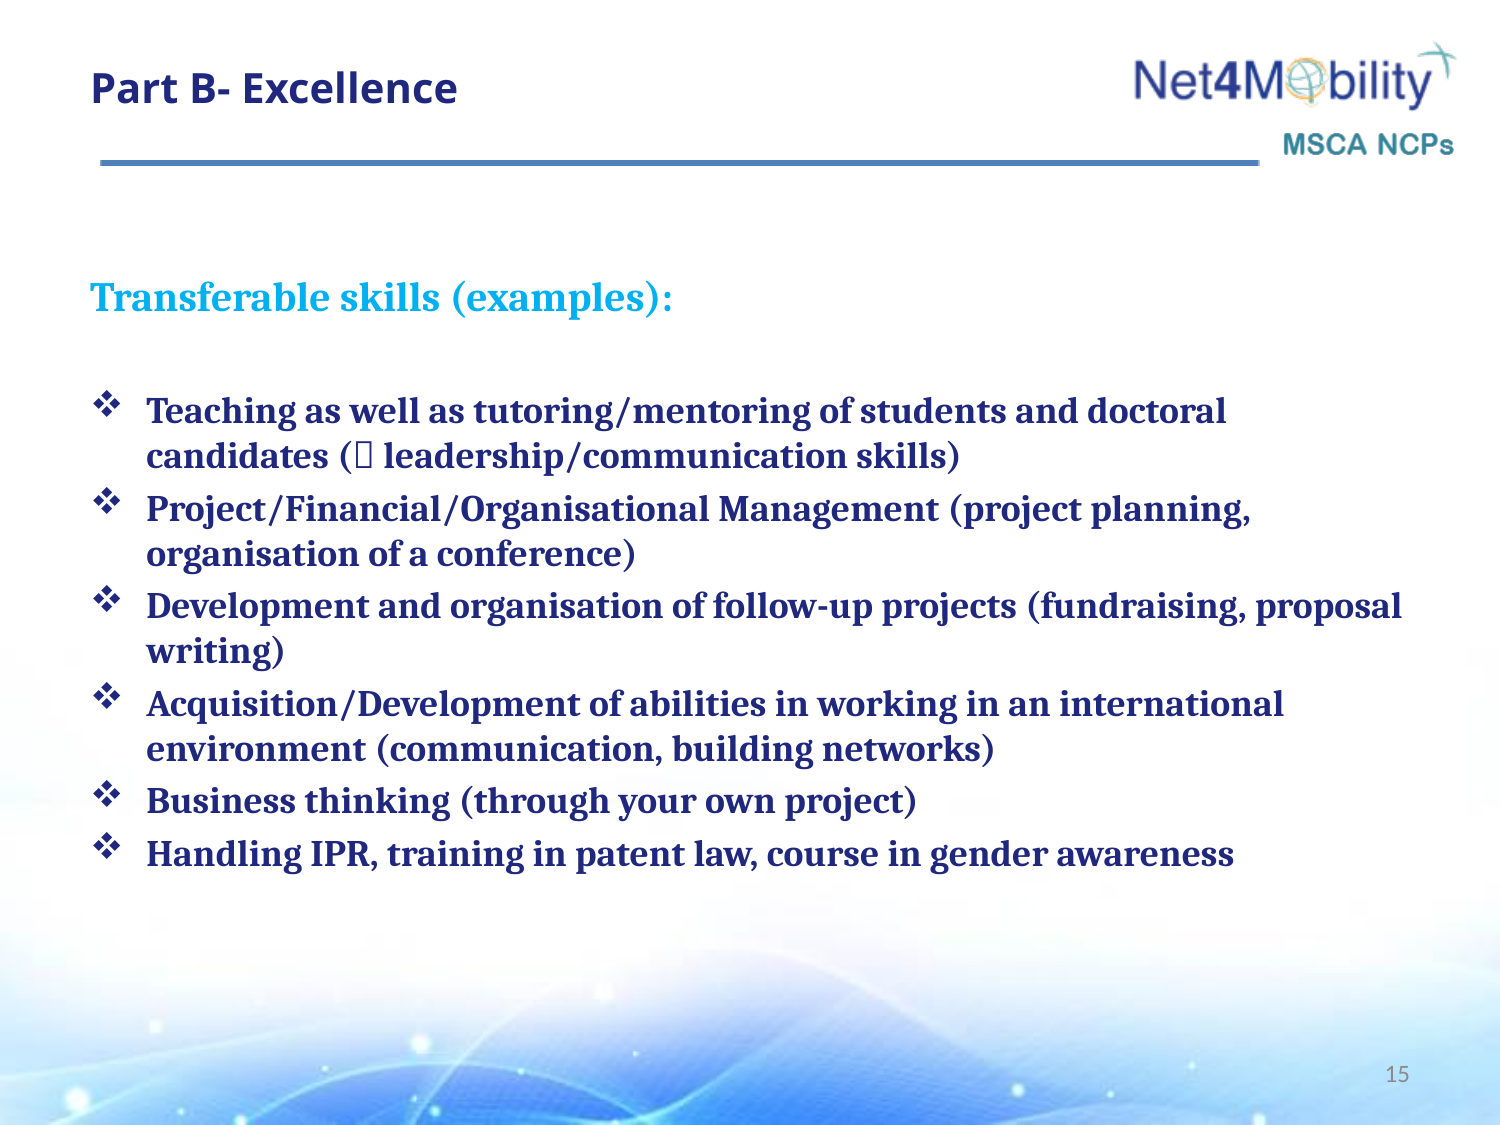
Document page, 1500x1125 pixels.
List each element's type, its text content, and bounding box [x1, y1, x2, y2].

picture [0, 0, 1500, 1125]
slide_number 15 [1074, 1042, 1425, 1103]
title Part B- Excellence [75, 30, 1093, 144]
list Transferable skills (examples): Teaching as well as tutoring/mentoring of students and doctoral candidates ( leadership/communication skills) Project/Financial/Organisational Management (project planning, organisation of a conference) Development and organisation of follow-up projects (fundraising, proposal writing) Acquisition/Development of abilities in working in an international environment (communication, building networks) Business thinking (through your own project) Handling IPR, training in patent law, course in gender awareness [75, 262, 1425, 1005]
